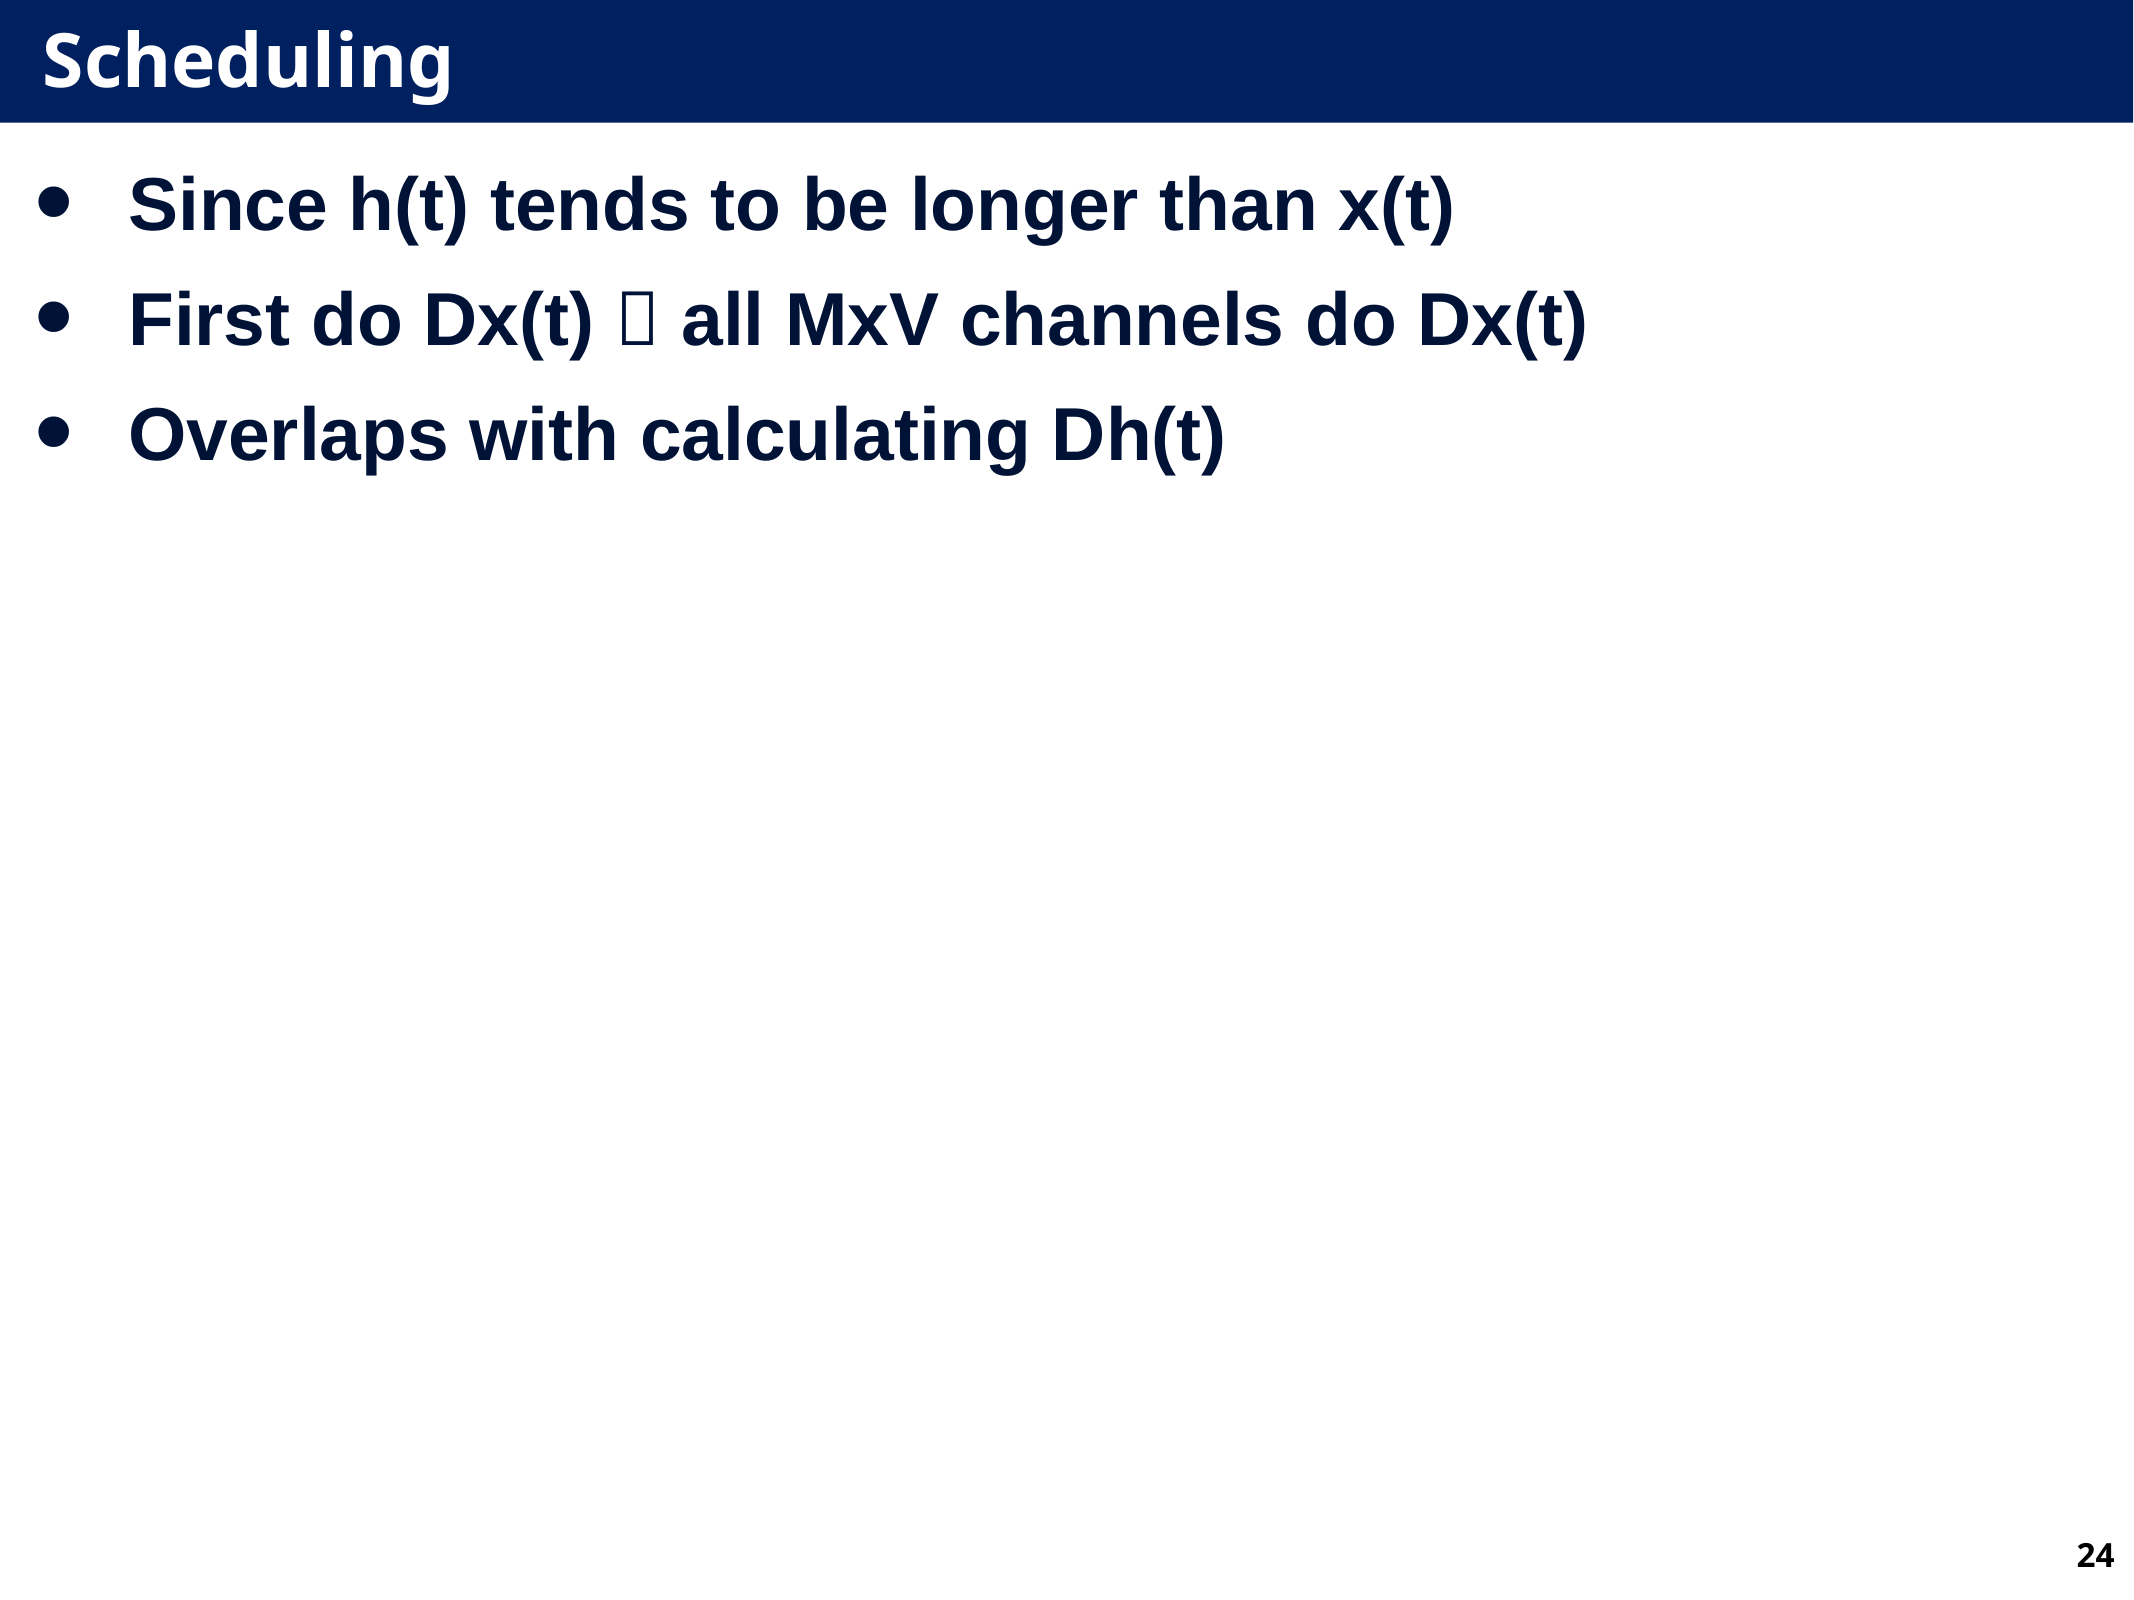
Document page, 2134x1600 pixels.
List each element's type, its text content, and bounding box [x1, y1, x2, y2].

slide_number 24 [1632, 1514, 2130, 1600]
list Since h(t) tends to be longer than x(t) First do Dx(t)  all MxV channels do Dx(t) Overlaps with calculating Dh(t) [34, 155, 2112, 1401]
title Scheduling [0, 0, 2134, 123]
